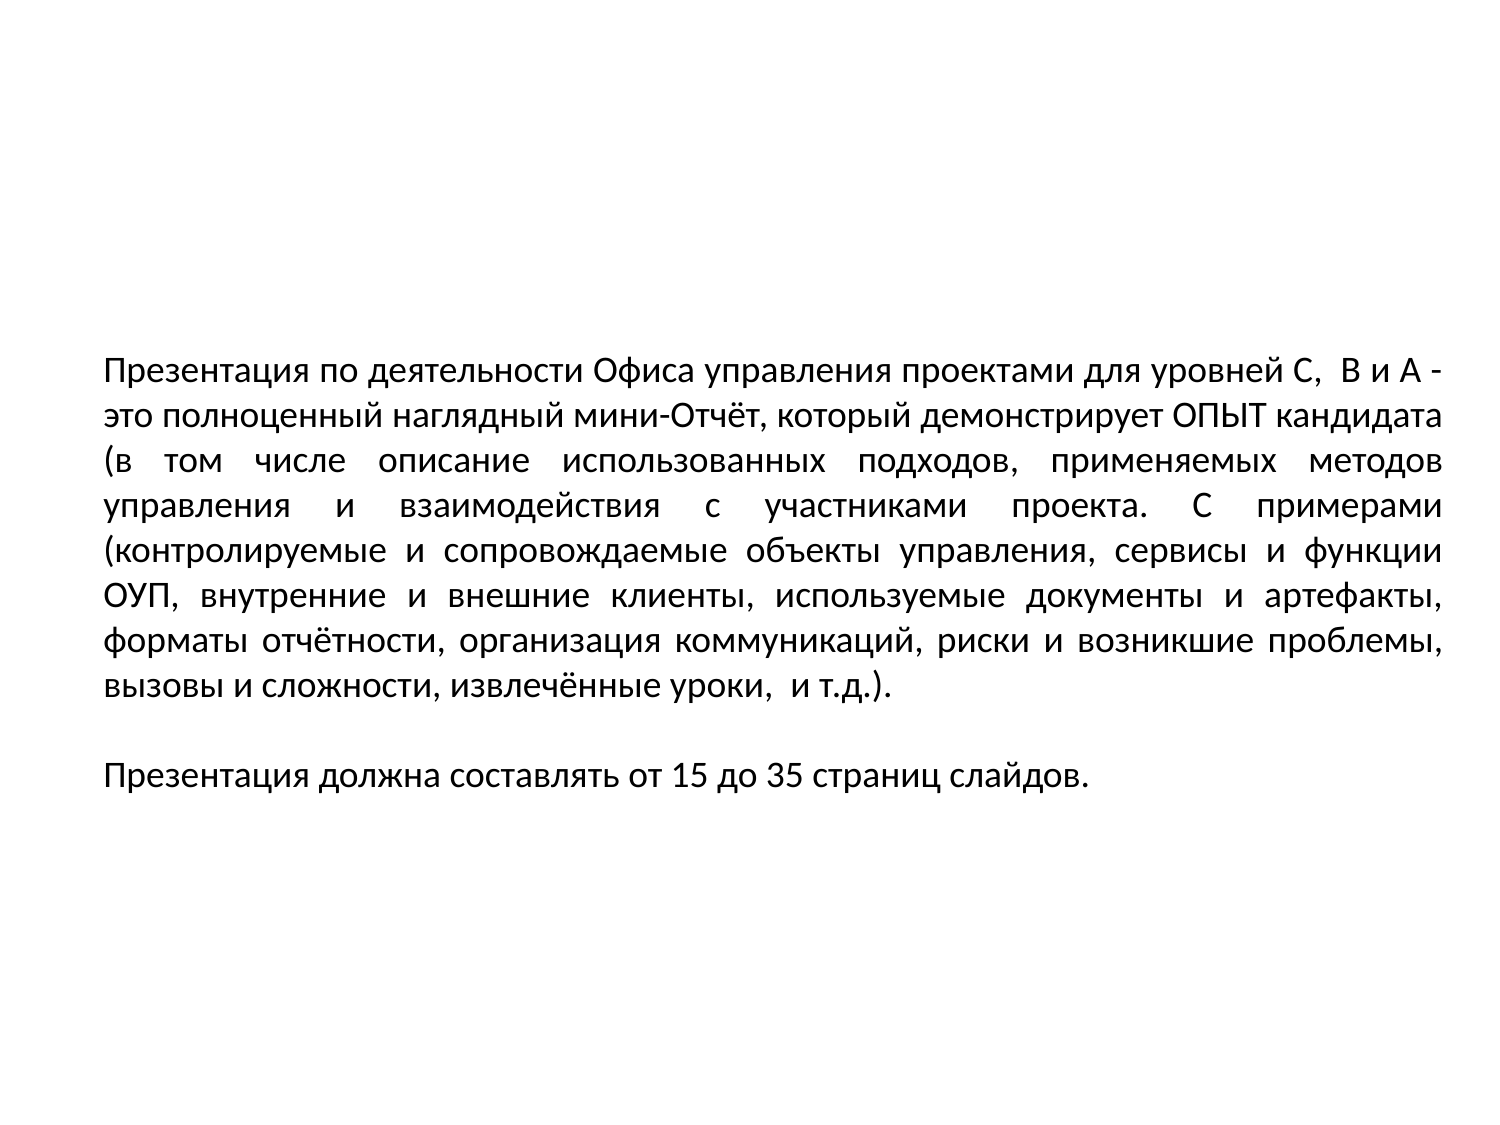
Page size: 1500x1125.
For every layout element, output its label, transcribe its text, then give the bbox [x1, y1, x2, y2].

text_box Презентация по деятельности Офиса управления проектами для уровней С, B и А - это полноценный наглядный мини-Отчёт, который демонстрирует ОПЫТ кандидата (в том числе описание использованных подходов, применяемых методов управления и взаимодействия с участниками проекта. С примерами (контролируемые и сопровождаемые объекты управления, сервисы и функции ОУП, внутренние и внешние клиенты, используемые документы и артефакты, форматы отчётности, организация коммуникаций, риски и возникшие проблемы, вызовы и сложности, извлечённые уроки, и т.д.). Презентация должна составлять от 15 до 35 страниц слайдов. [88, 338, 1459, 848]
